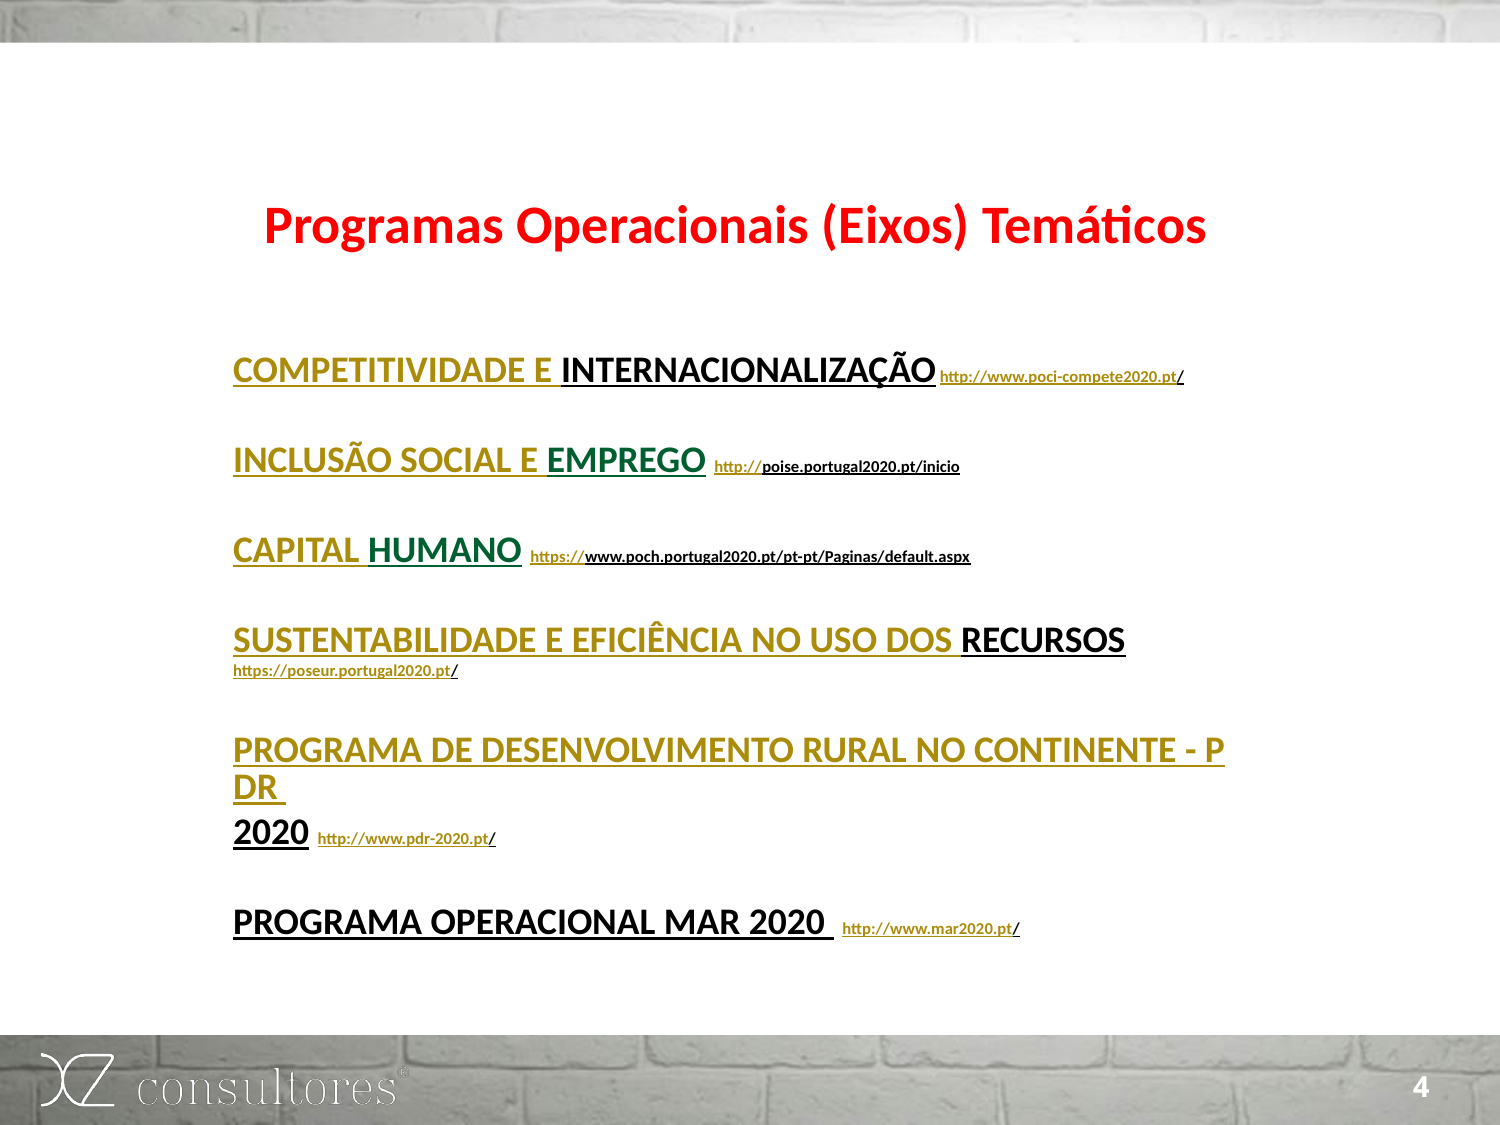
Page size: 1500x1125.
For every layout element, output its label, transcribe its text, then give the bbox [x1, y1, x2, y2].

picture [0, 0, 1500, 42]
text_box [171, 267, 1412, 1012]
picture [0, 1035, 1500, 1125]
text_box Programas Operacionais (Eixos) Temáticos COMPETITIVIDADE E INTERNACIONALIZAÇÃO http://www.poci-compete2020.pt/ INCLUSÃO SOCIAL E EMPREGO http://poise.portugal2020.pt/inicio CAPITAL HUMANO https://www.poch.portugal2020.pt/pt-pt/Paginas/default.aspx SUSTENTABILIDADE E EFICIÊNCIA NO USO DOS RECURSOS https://poseur.portugal2020.pt/ PROGRAMA DE DESENVOLVIMENTO RURAL NO CONTINENTE - PDR 2020 http://www.pdr-2020.pt/ PROGRAMA OPERACIONAL MAR 2020 http://www.mar2020.pt/ [218, 182, 1255, 957]
